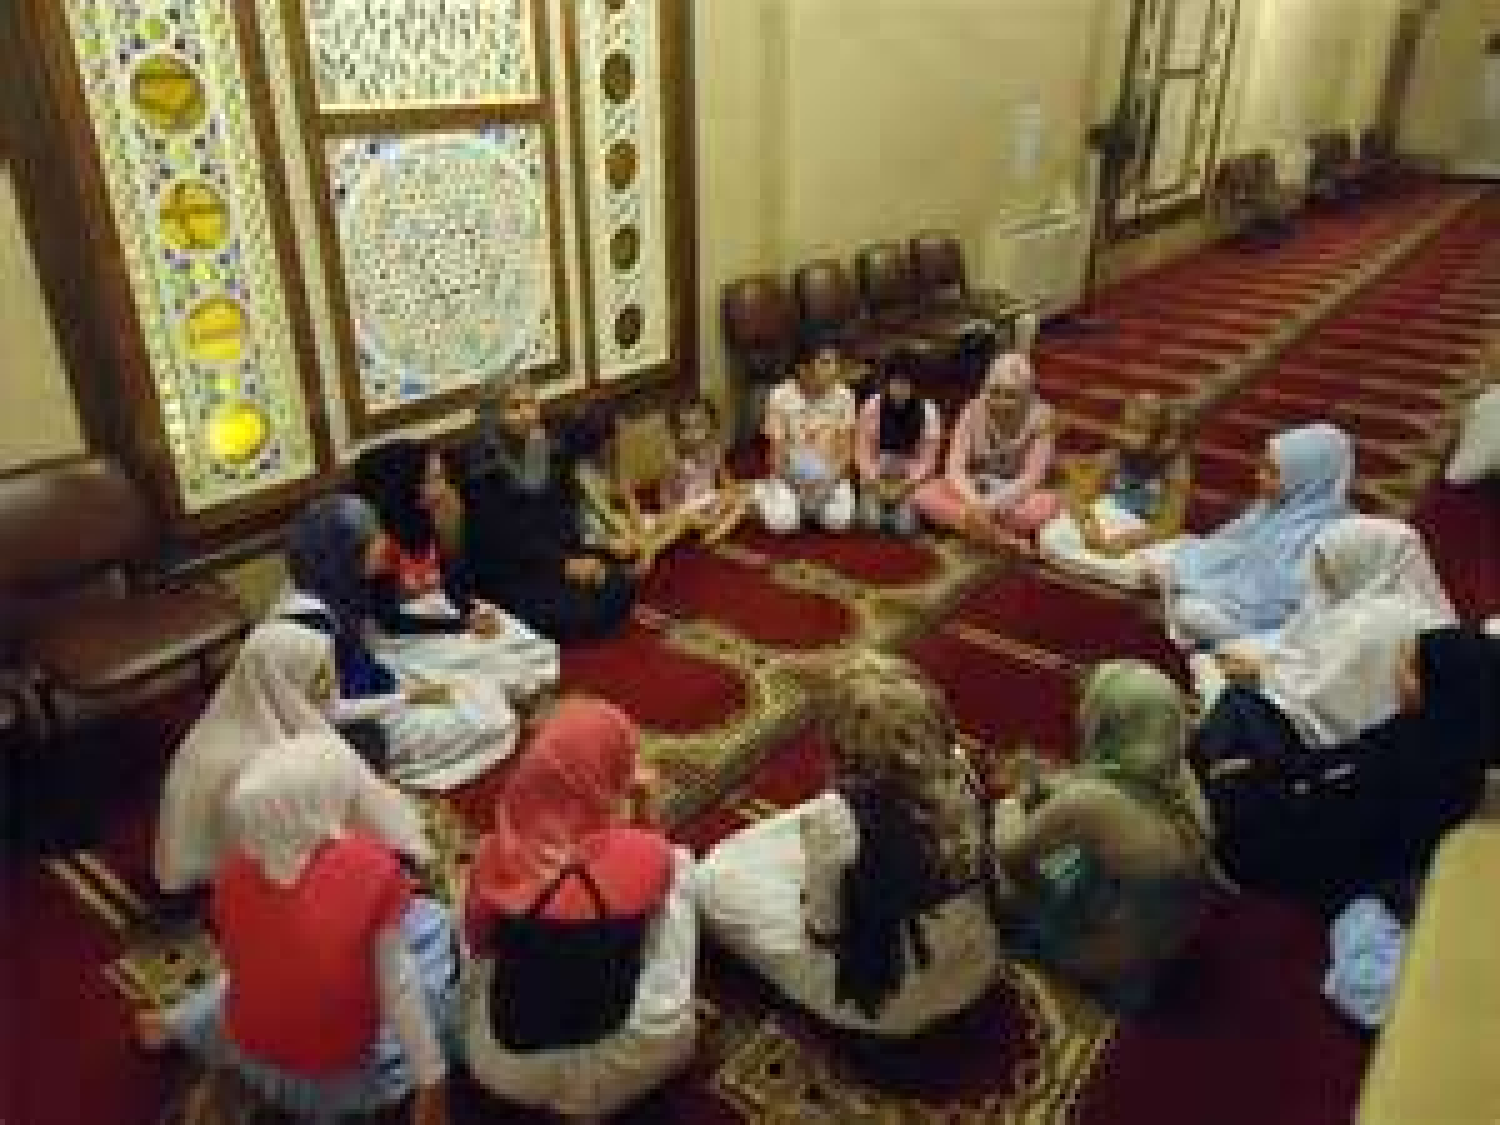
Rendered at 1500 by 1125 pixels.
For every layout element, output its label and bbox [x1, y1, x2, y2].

list [0, 0, 1500, 1125]
